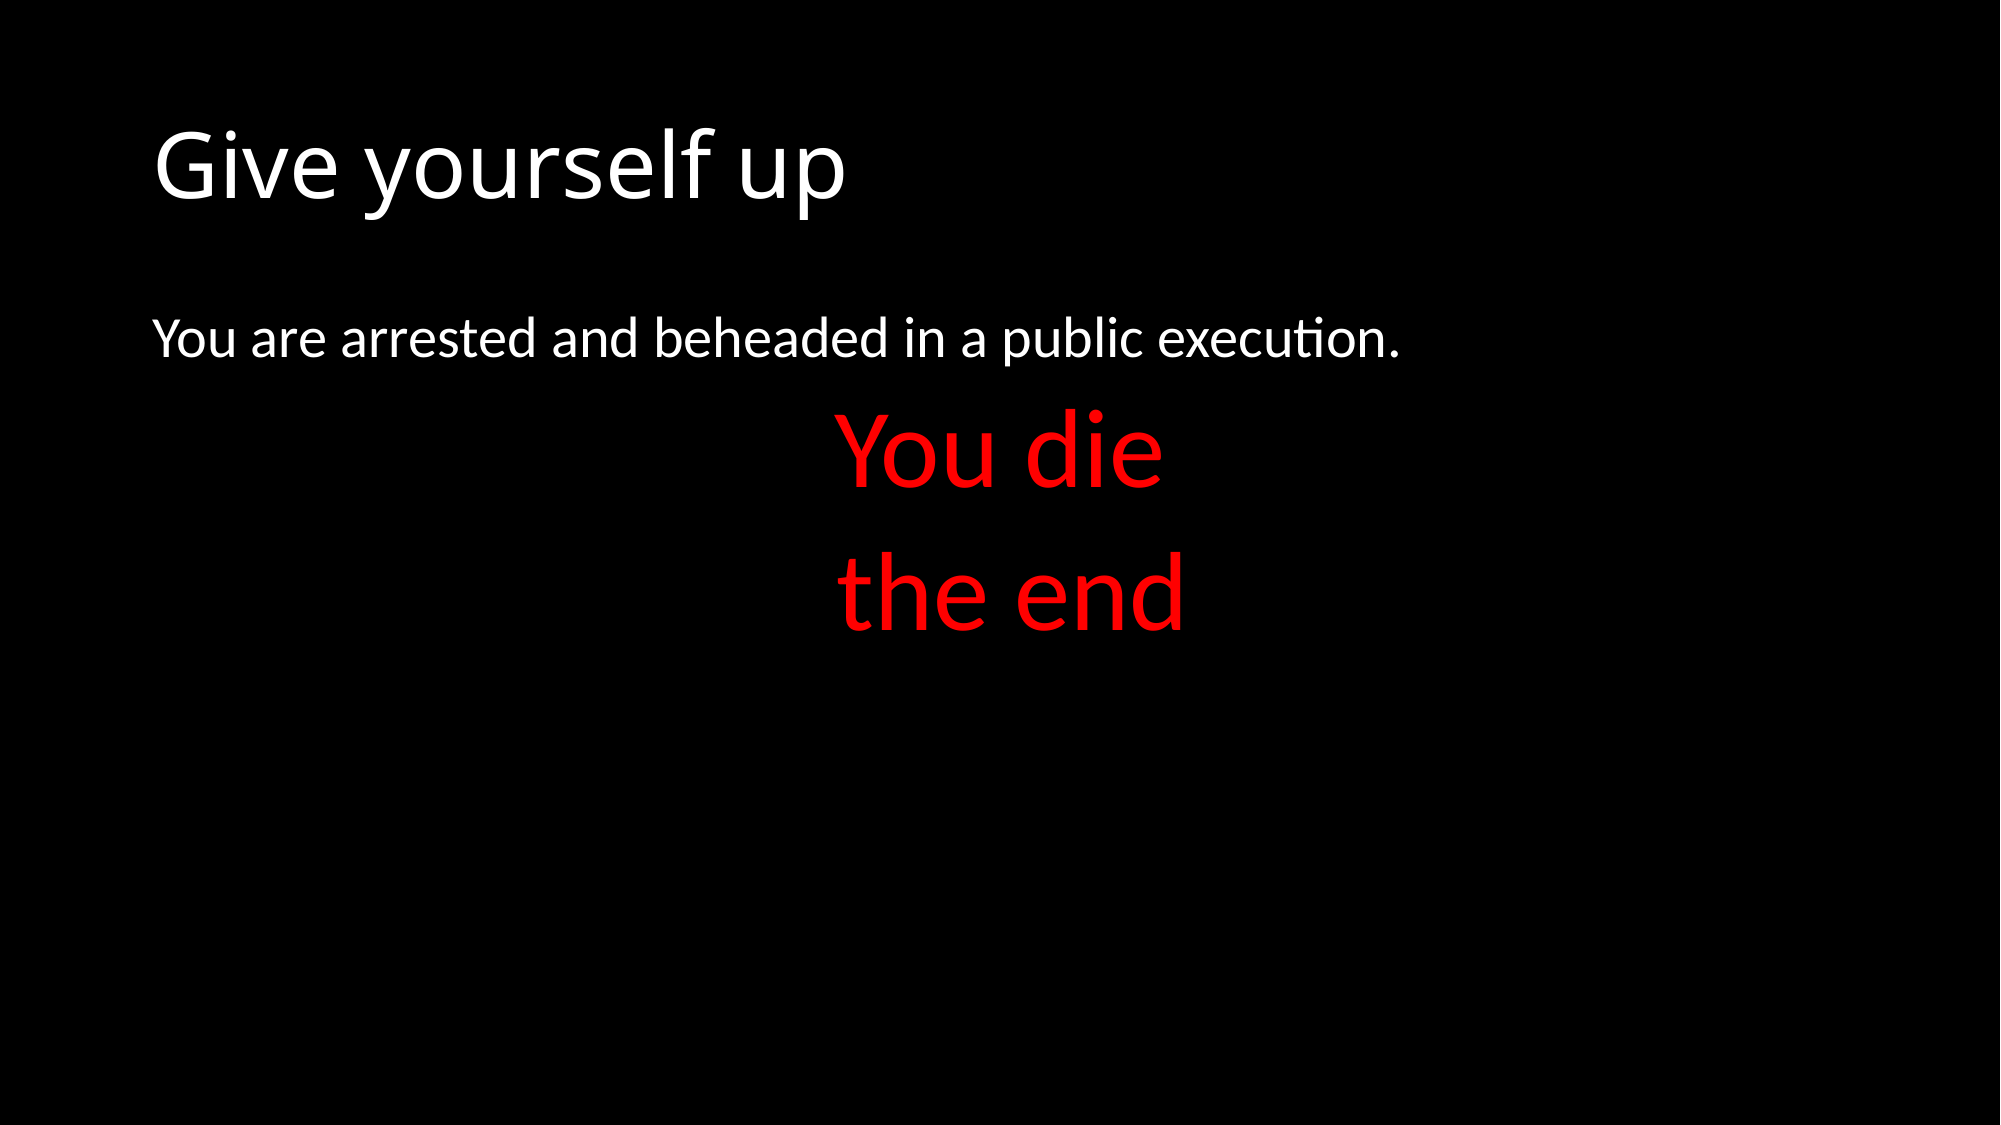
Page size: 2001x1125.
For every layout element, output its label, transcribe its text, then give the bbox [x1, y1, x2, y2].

list You are arrested and beheaded in a public execution. You die the end [137, 299, 1863, 1014]
title Give yourself up [137, 59, 1863, 278]
